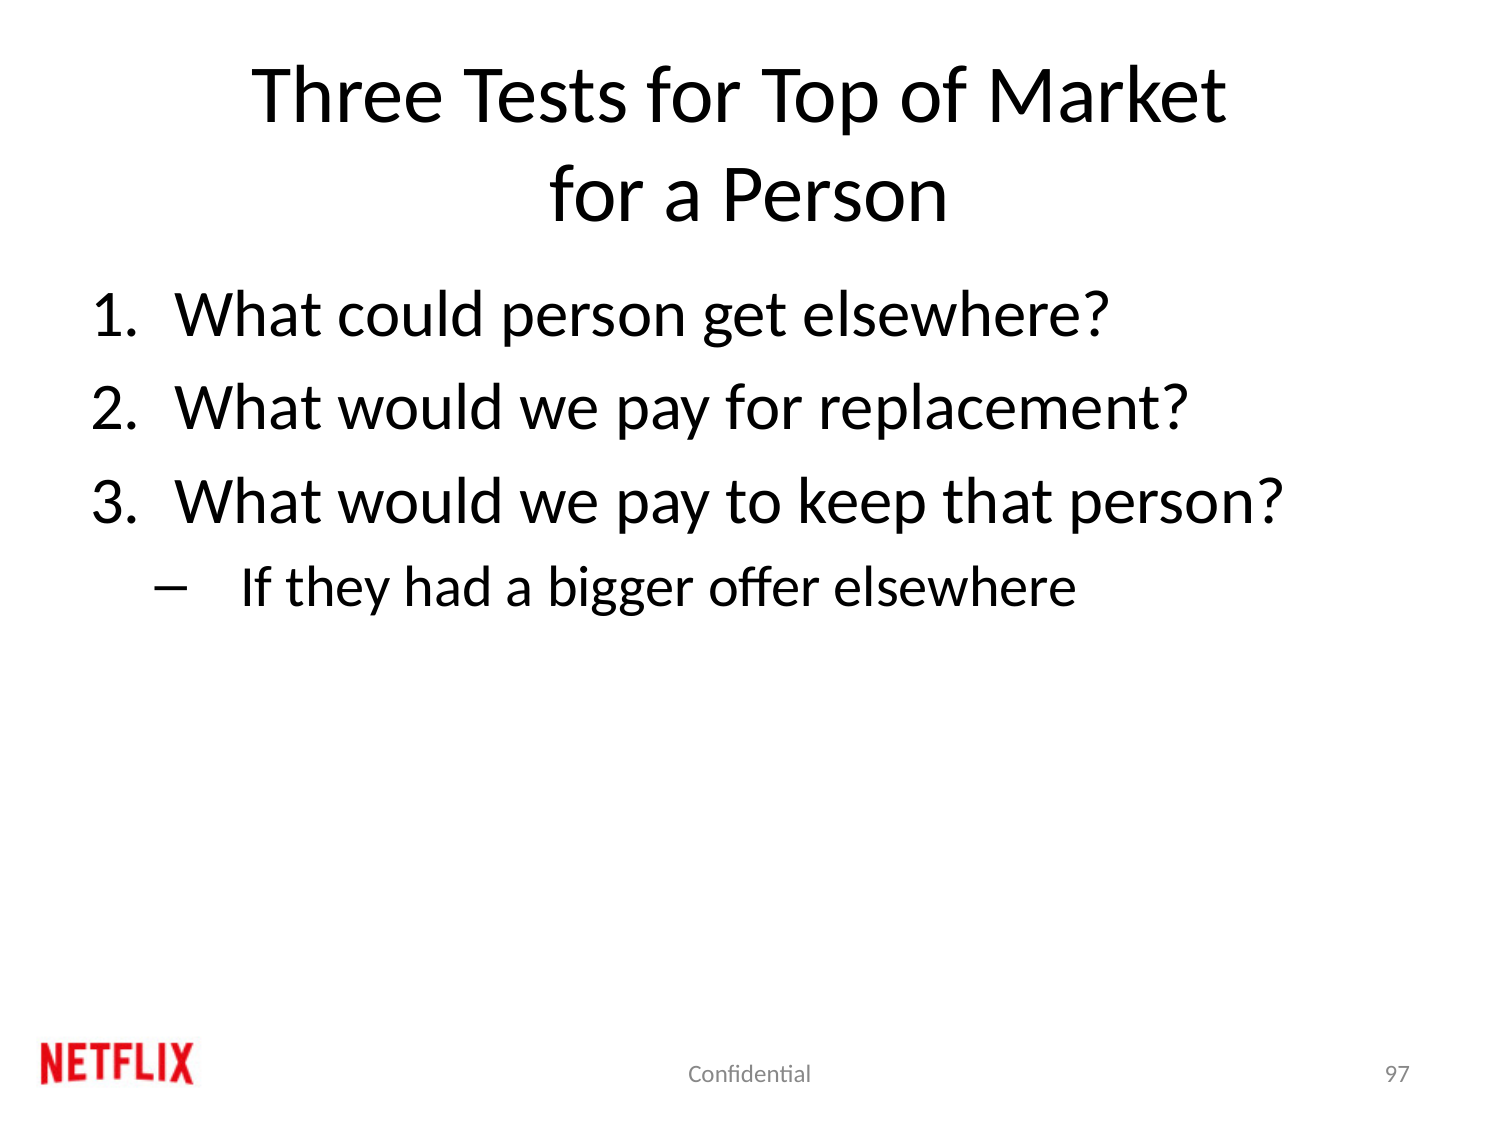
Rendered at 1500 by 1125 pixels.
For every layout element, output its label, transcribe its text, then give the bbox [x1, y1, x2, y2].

footer Confidential [512, 1042, 988, 1103]
picture [24, 1024, 211, 1104]
title Three Tests for Top of Market for a Person [75, 45, 1425, 233]
slide_number ‹#› [1074, 1042, 1425, 1103]
list What could person get elsewhere? What would we pay for replacement? What would we pay to keep that person? If they had a bigger offer elsewhere [75, 262, 1425, 1005]
